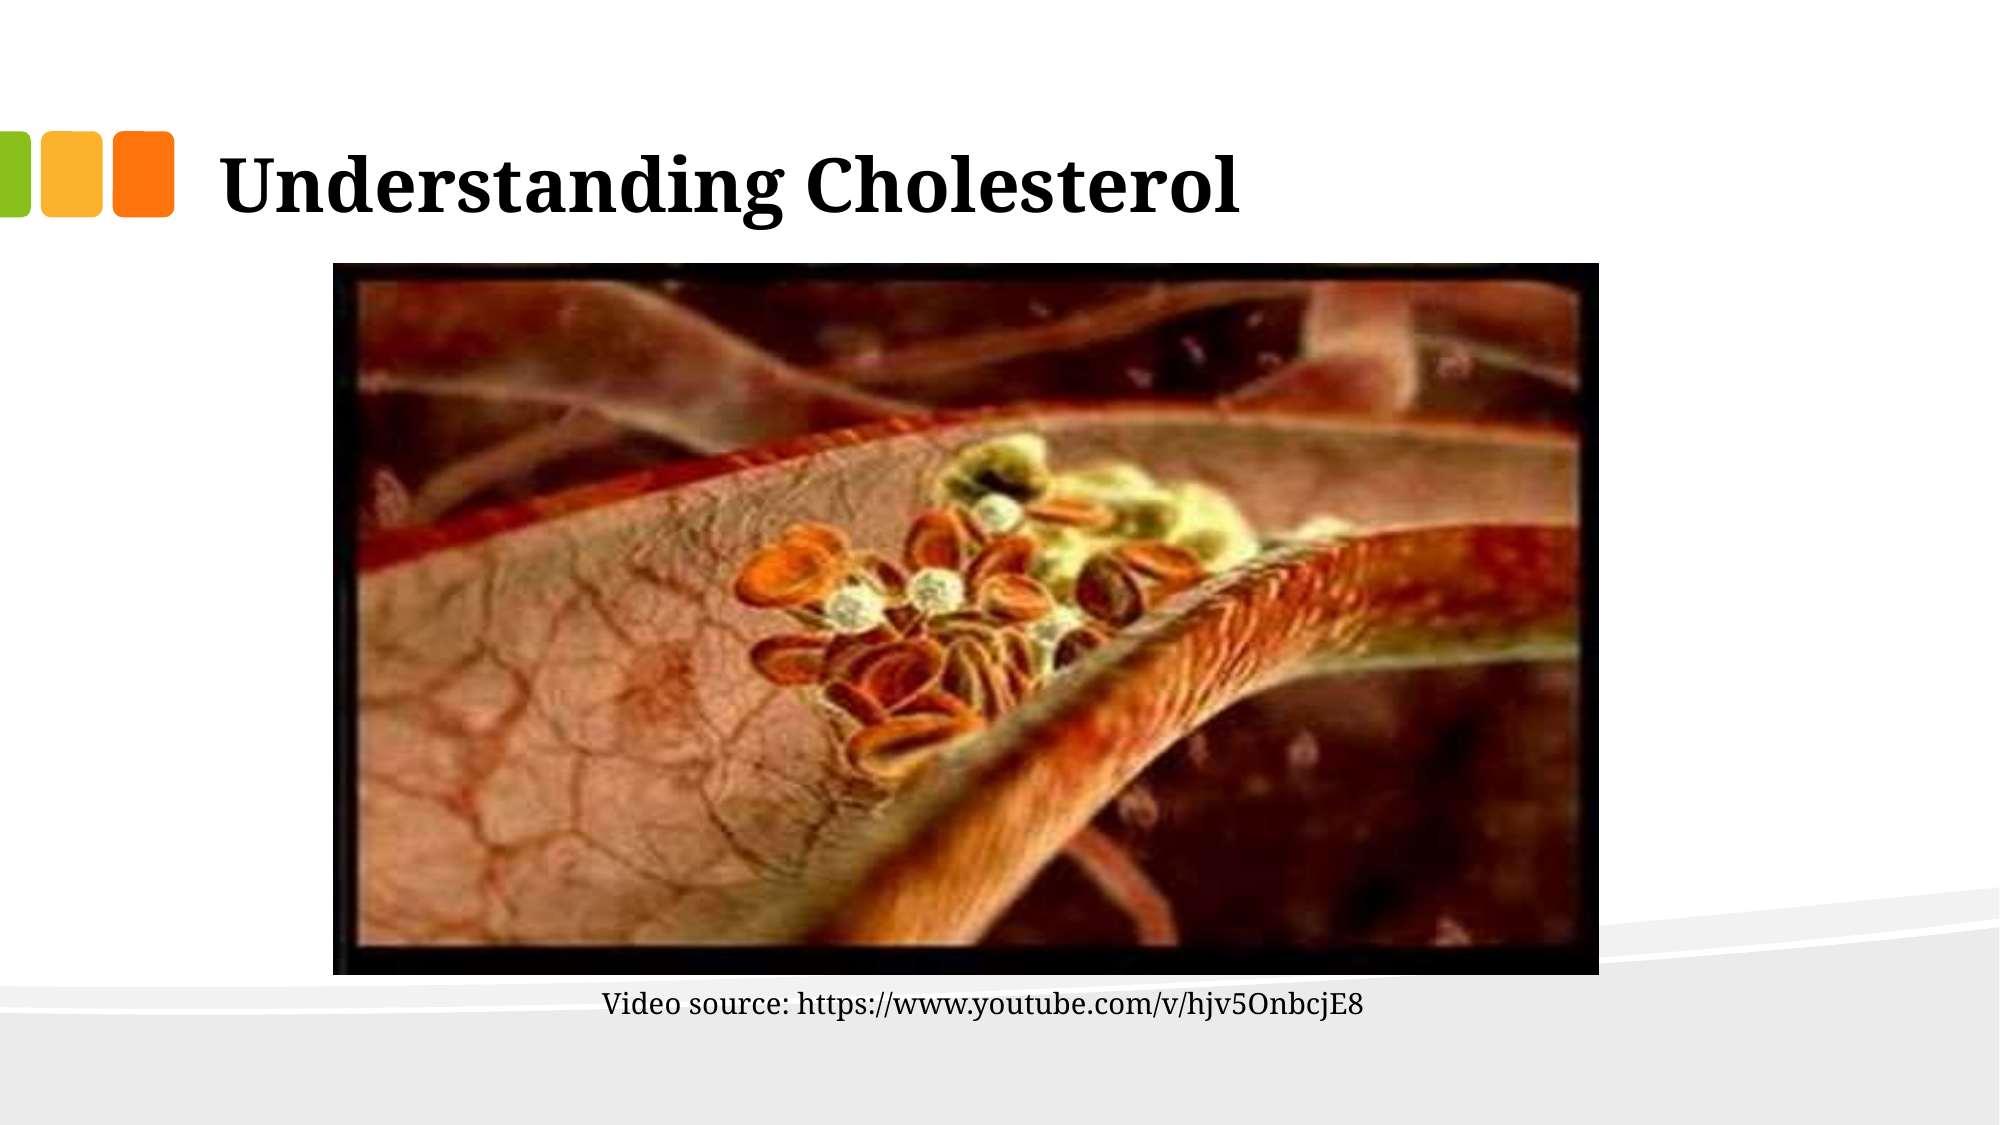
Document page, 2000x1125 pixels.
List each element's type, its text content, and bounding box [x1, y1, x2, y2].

text_box Video source: https://www.youtube.com/v/hjv5OnbcjE8 [587, 978, 1400, 1029]
title Understanding Cholesterol [199, 24, 1800, 238]
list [332, 262, 1600, 976]
